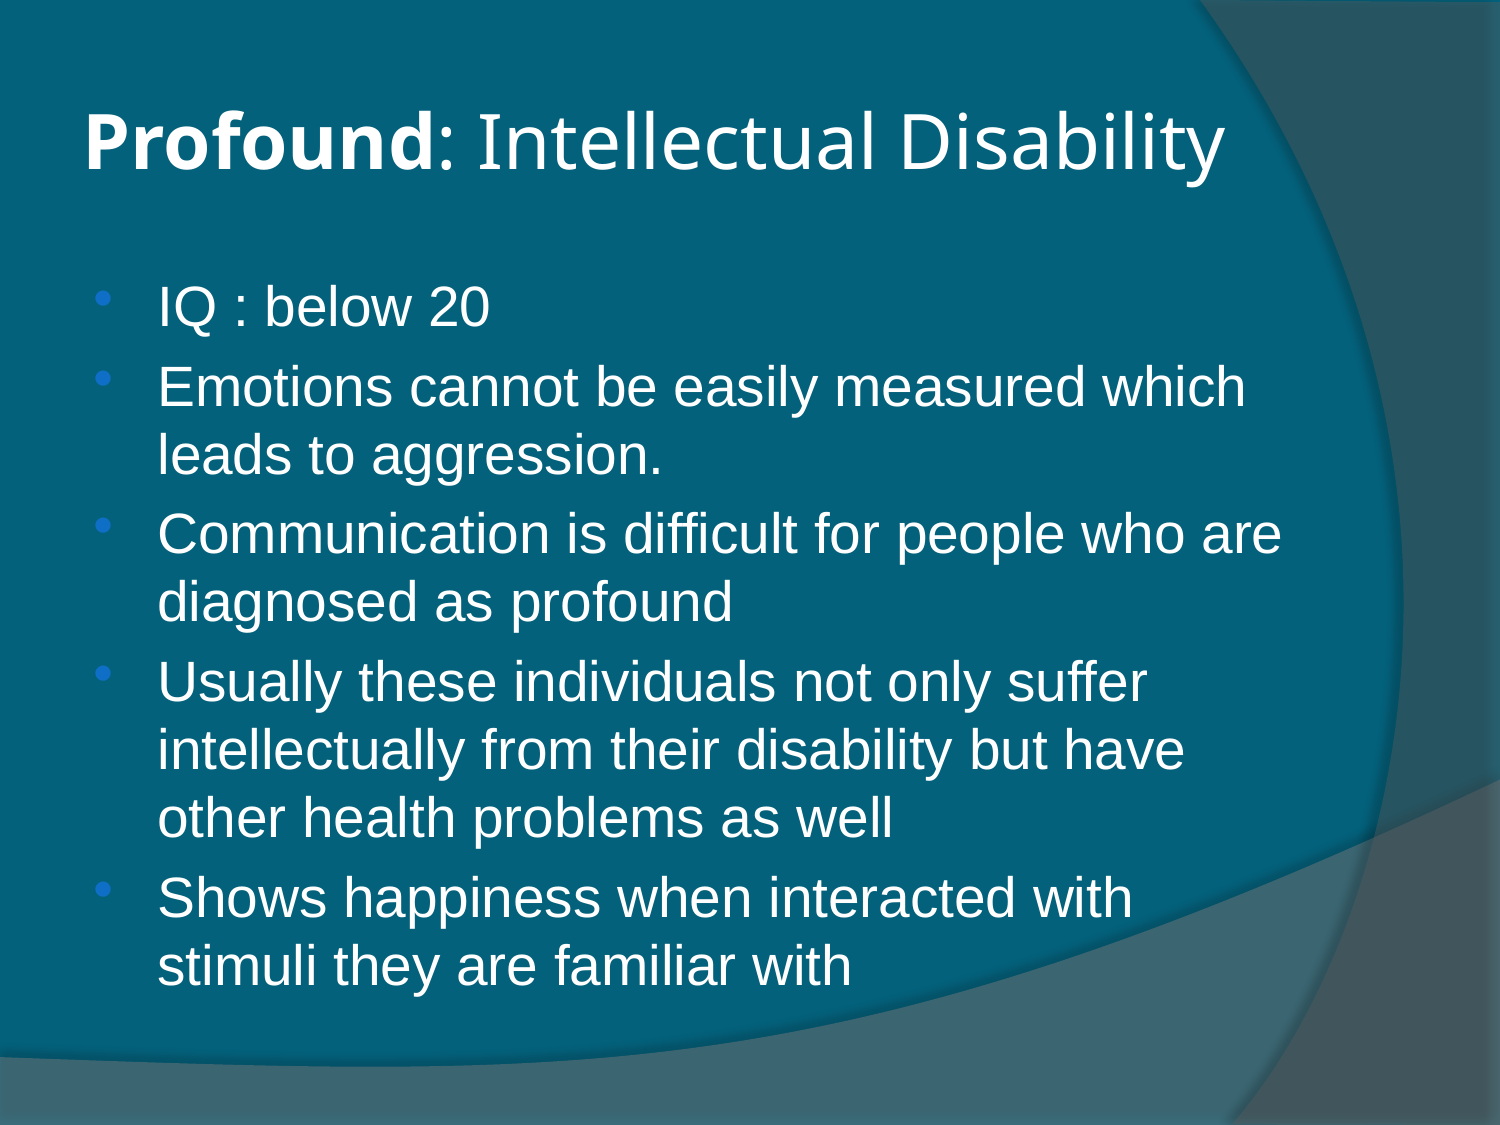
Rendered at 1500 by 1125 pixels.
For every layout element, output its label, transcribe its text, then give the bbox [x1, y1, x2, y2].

list IQ : below 20 Emotions cannot be easily measured which leads to aggression. Communication is difficult for people who are diagnosed as profound Usually these individuals not only suffer intellectually from their disability but have other health problems as well Shows happiness when interacted with stimuli they are familiar with [75, 262, 1300, 1005]
title Profound: Intellectual Disability [75, 45, 1300, 233]
